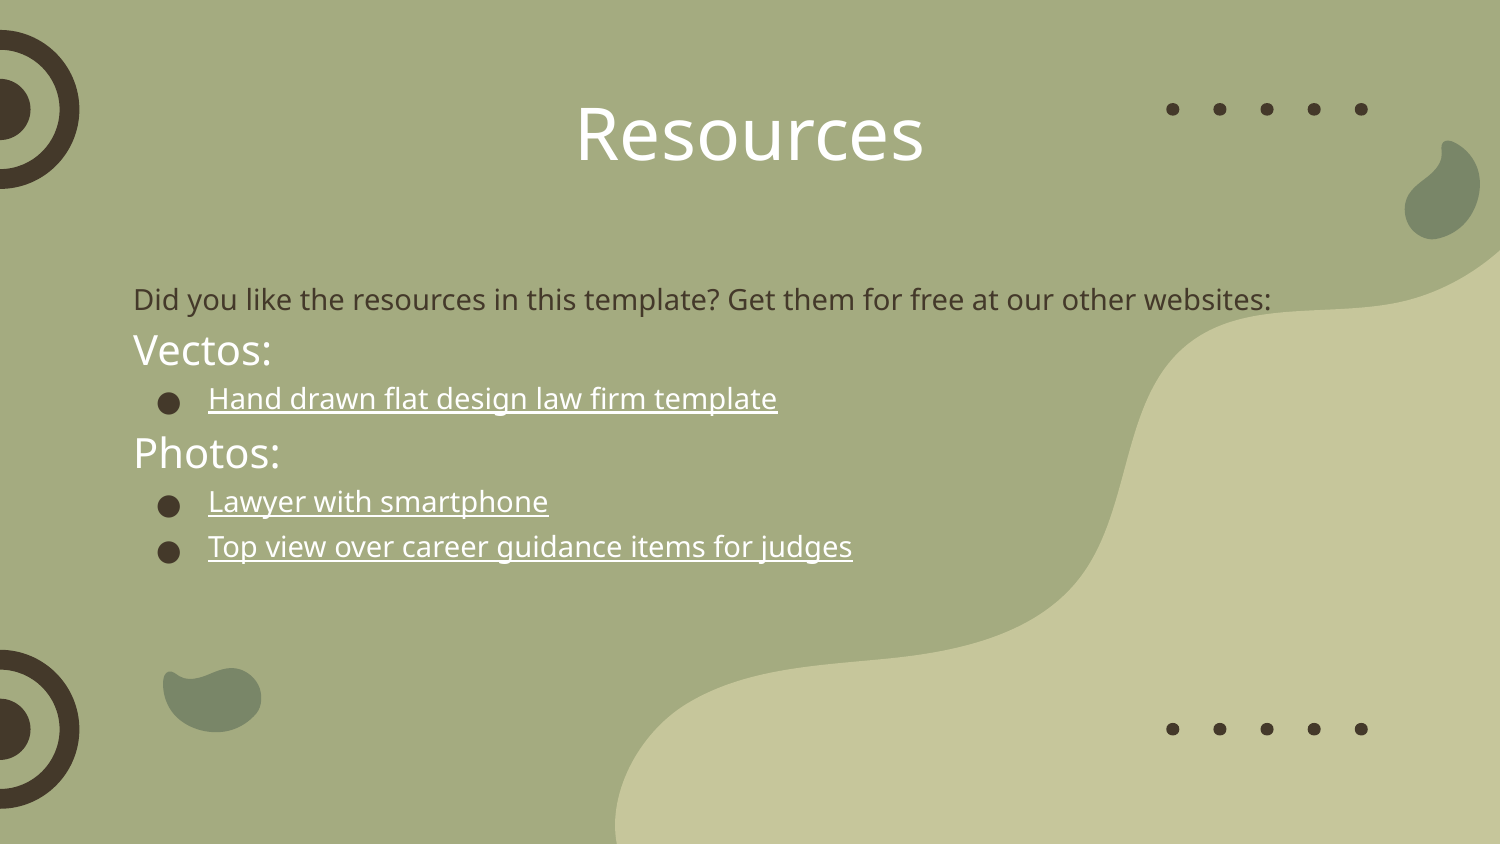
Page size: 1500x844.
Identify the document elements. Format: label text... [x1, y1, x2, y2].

text_box [1213, 722, 1227, 736]
text_box [1166, 722, 1180, 736]
text_box [1307, 722, 1321, 736]
text_box [1260, 103, 1274, 116]
text_box [163, 668, 262, 733]
title Resources [118, 72, 1382, 167]
text_box [1260, 722, 1274, 736]
text_box [1307, 103, 1321, 116]
text_box [1213, 103, 1227, 116]
text_box [1354, 722, 1368, 736]
subtitle Did you like the resources in this template? Get them for free at our other websites: Vectos: Hand drawn flat design law firm template Photos: Lawyer with smartphone Top view over career guidance items for judges [118, 261, 1366, 583]
text_box [1166, 103, 1180, 116]
text_box [1354, 103, 1368, 116]
